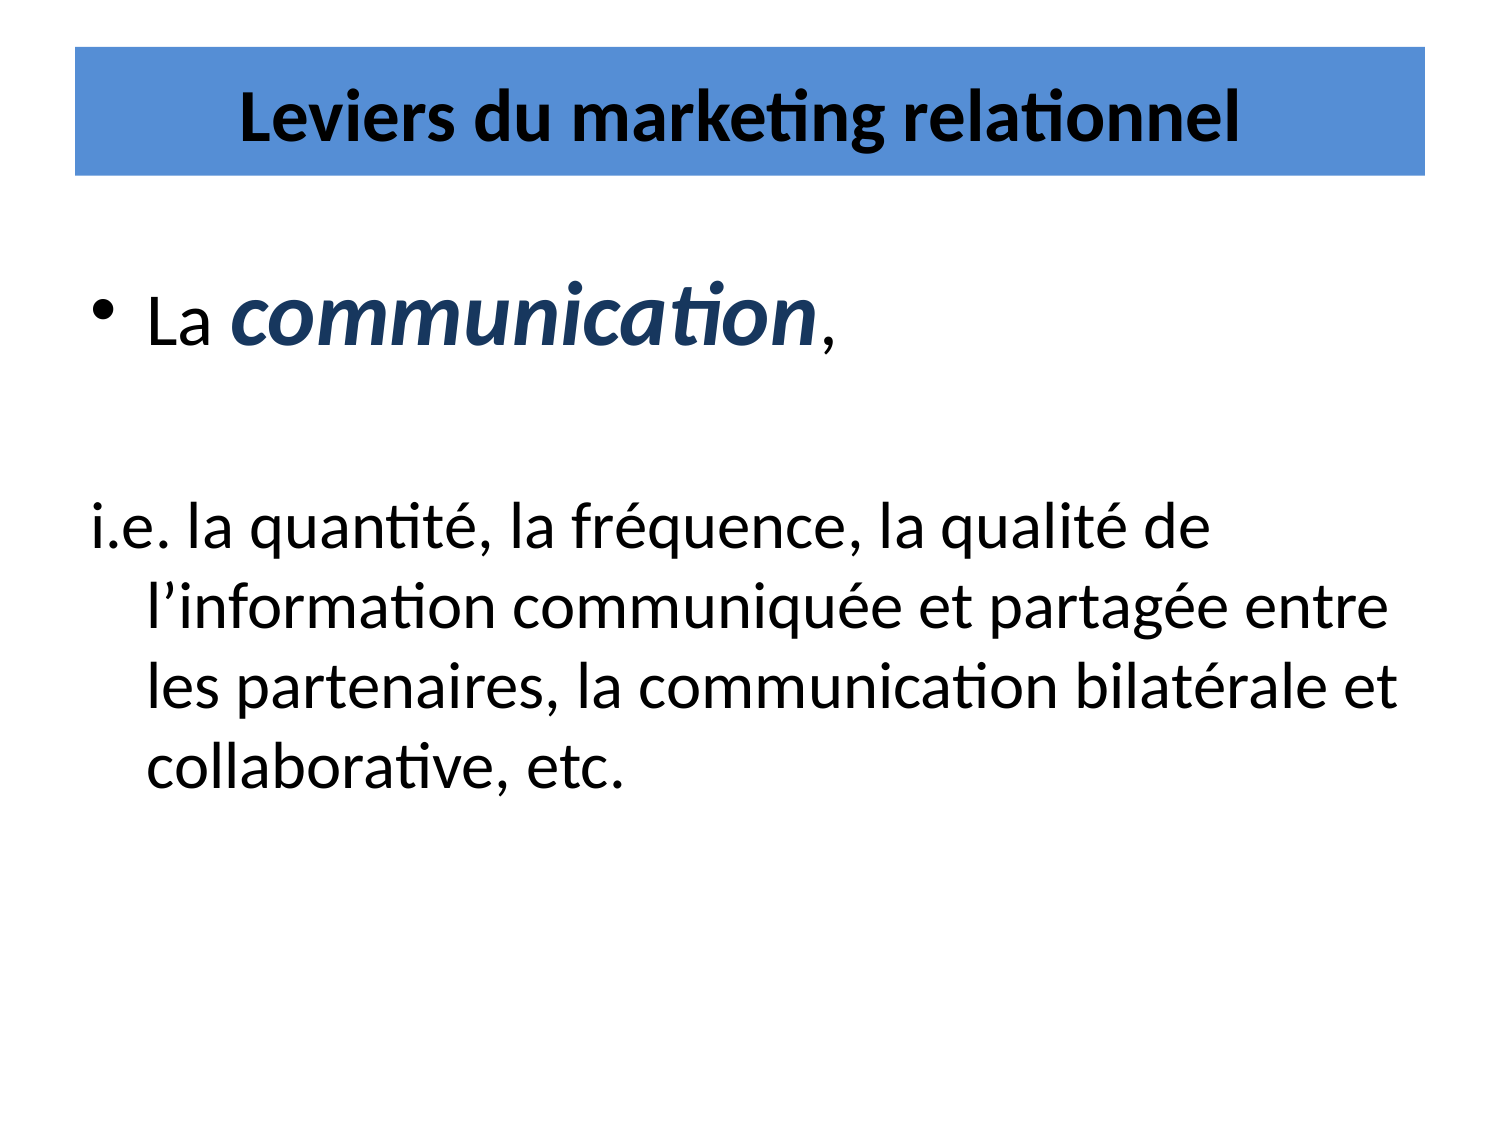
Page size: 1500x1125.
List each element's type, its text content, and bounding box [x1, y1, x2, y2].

title Leviers du marketing relationnel [75, 46, 1425, 176]
list La communication, i.e. la quantité, la fréquence, la qualité de l’information communiquée et partagée entre les partenaires, la communication bilatérale et collaborative, etc. [75, 246, 1425, 997]
